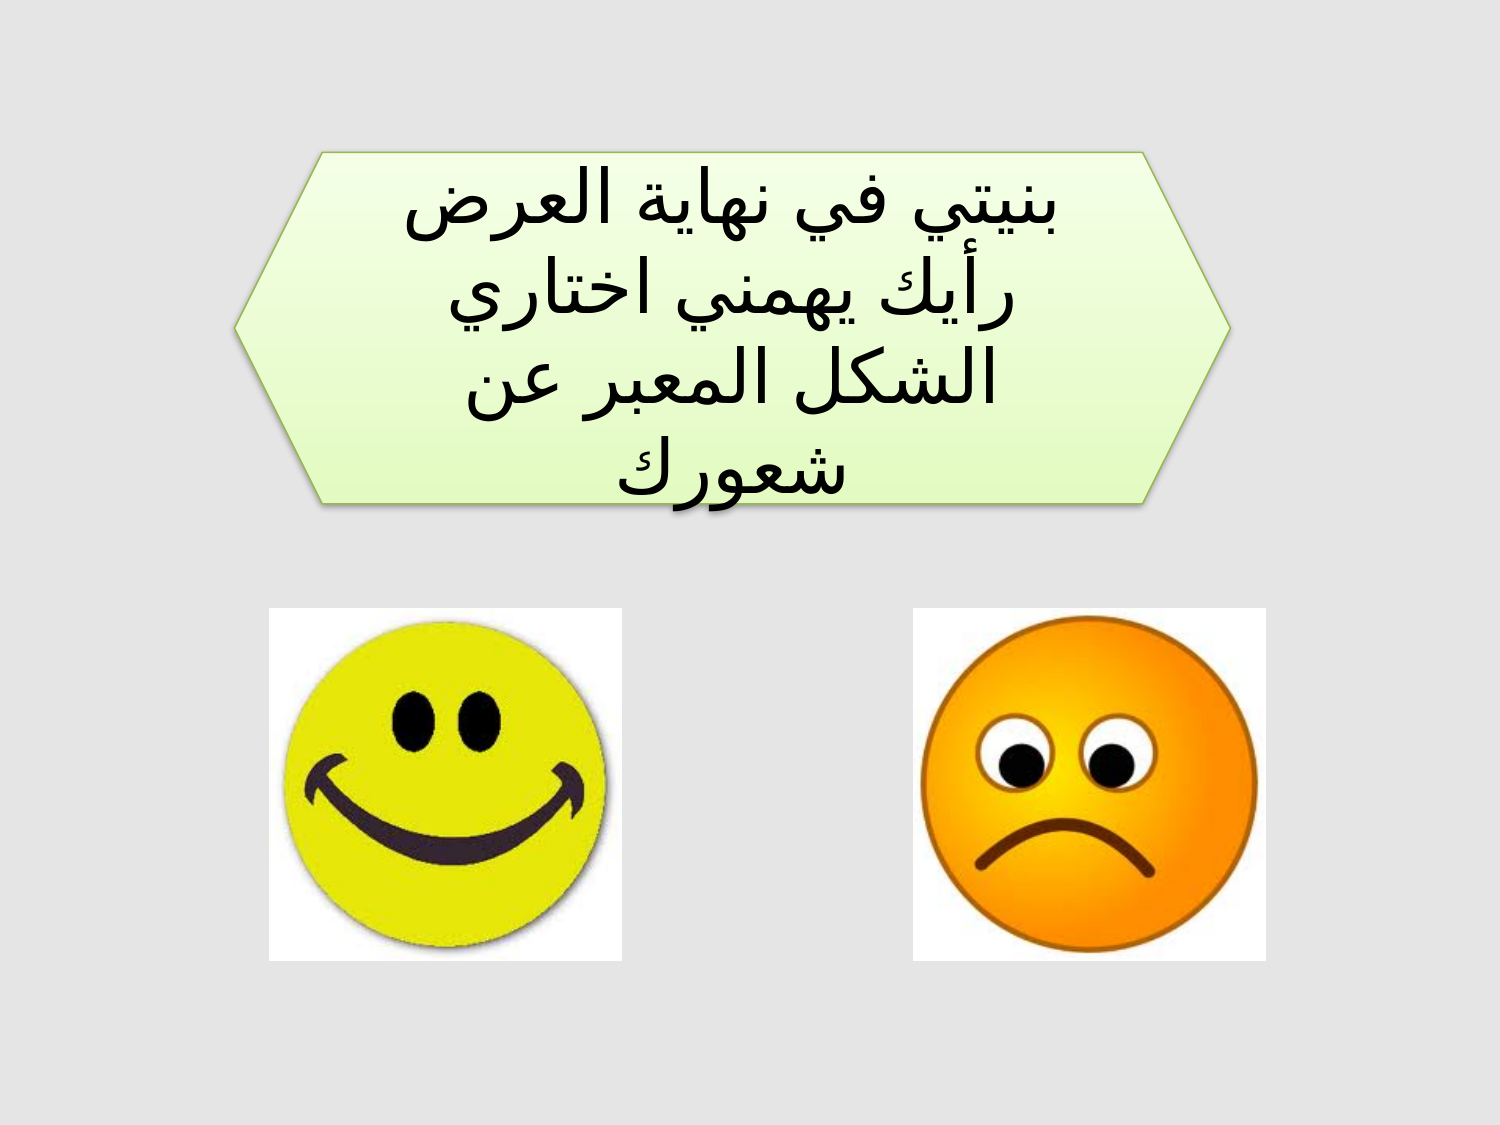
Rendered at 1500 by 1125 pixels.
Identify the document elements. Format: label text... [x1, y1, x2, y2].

picture [913, 608, 1266, 962]
picture [269, 608, 622, 962]
text_box بنيتي في نهاية العرض رأيك يهمني اختاري الشكل المعبر عن شعورك [233, 151, 1232, 505]
